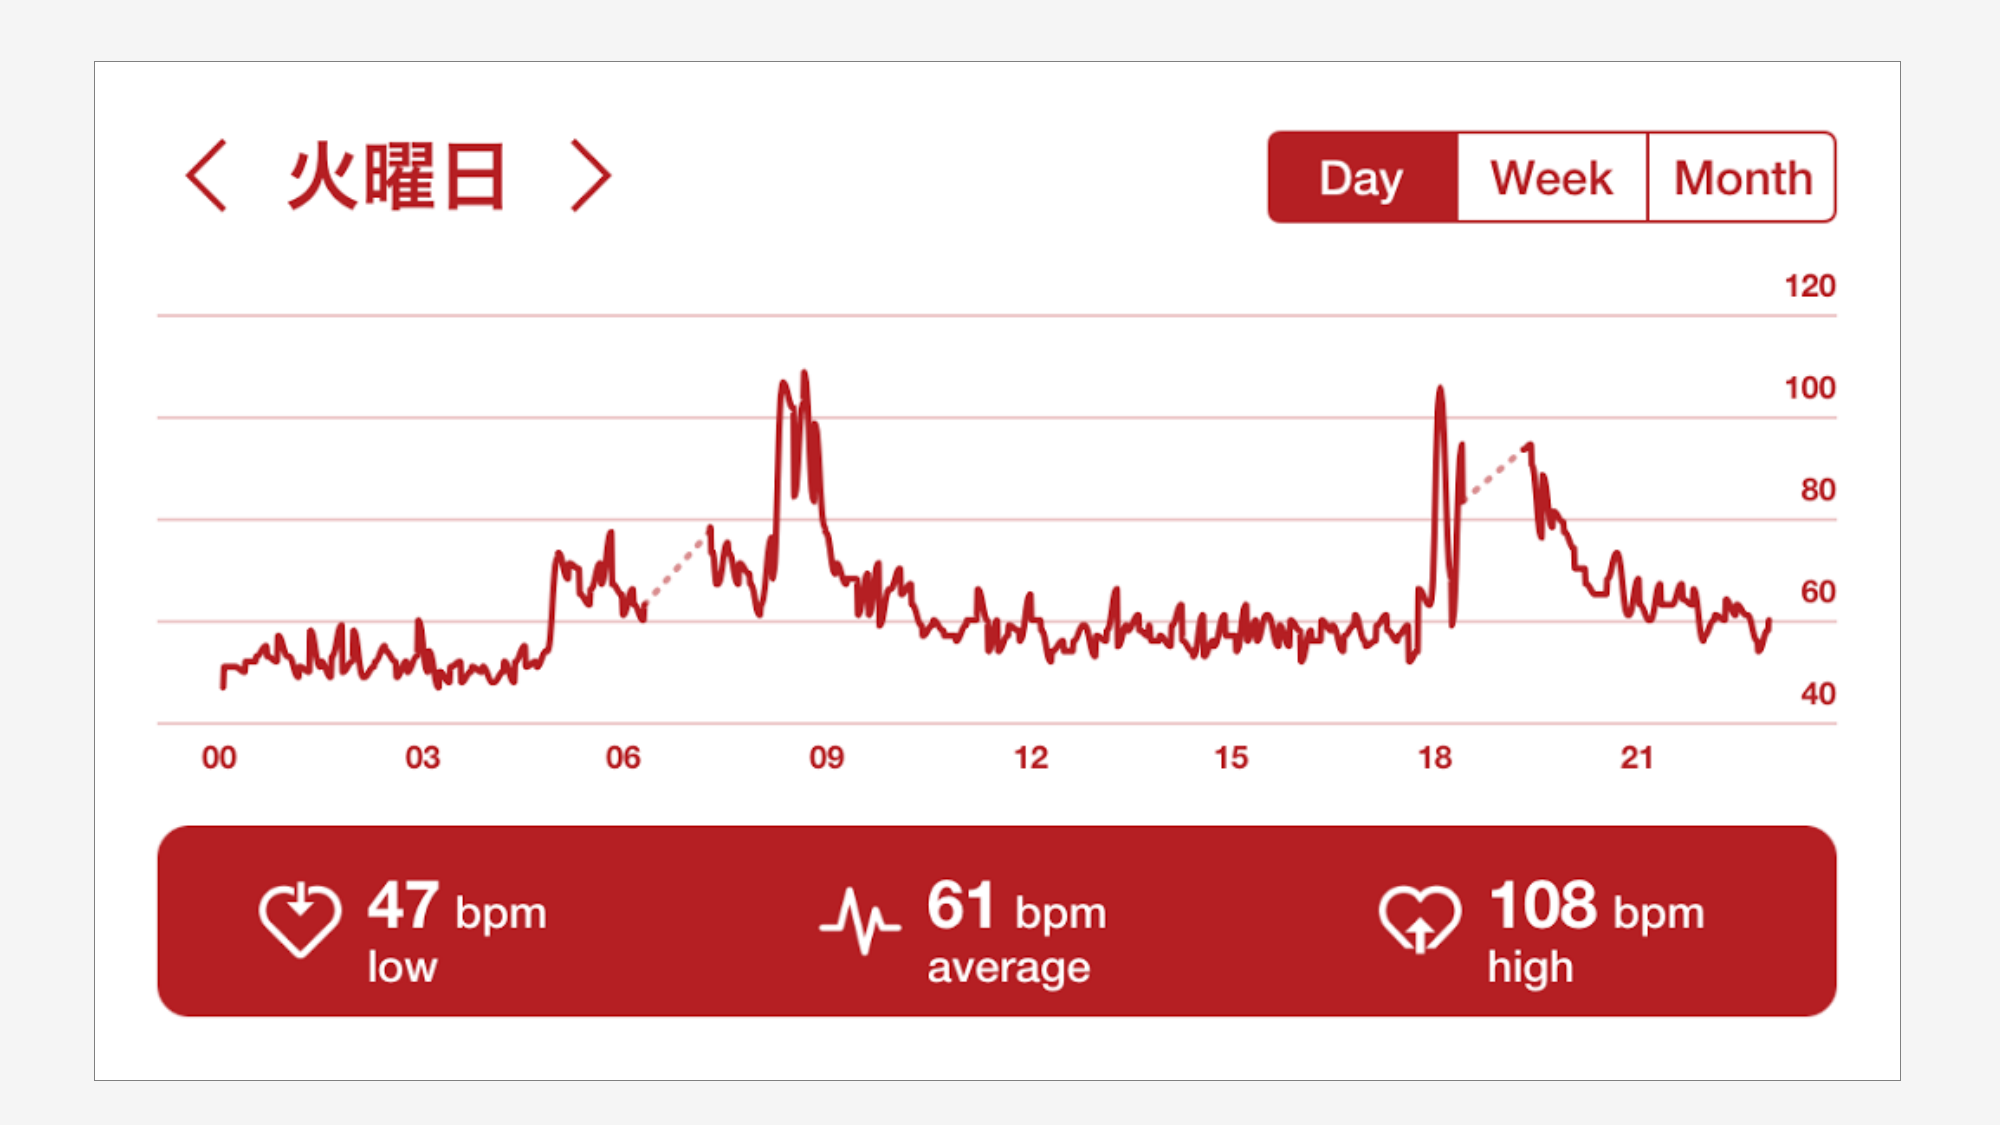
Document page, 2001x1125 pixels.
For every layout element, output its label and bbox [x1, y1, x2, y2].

list [93, 61, 1901, 1081]
